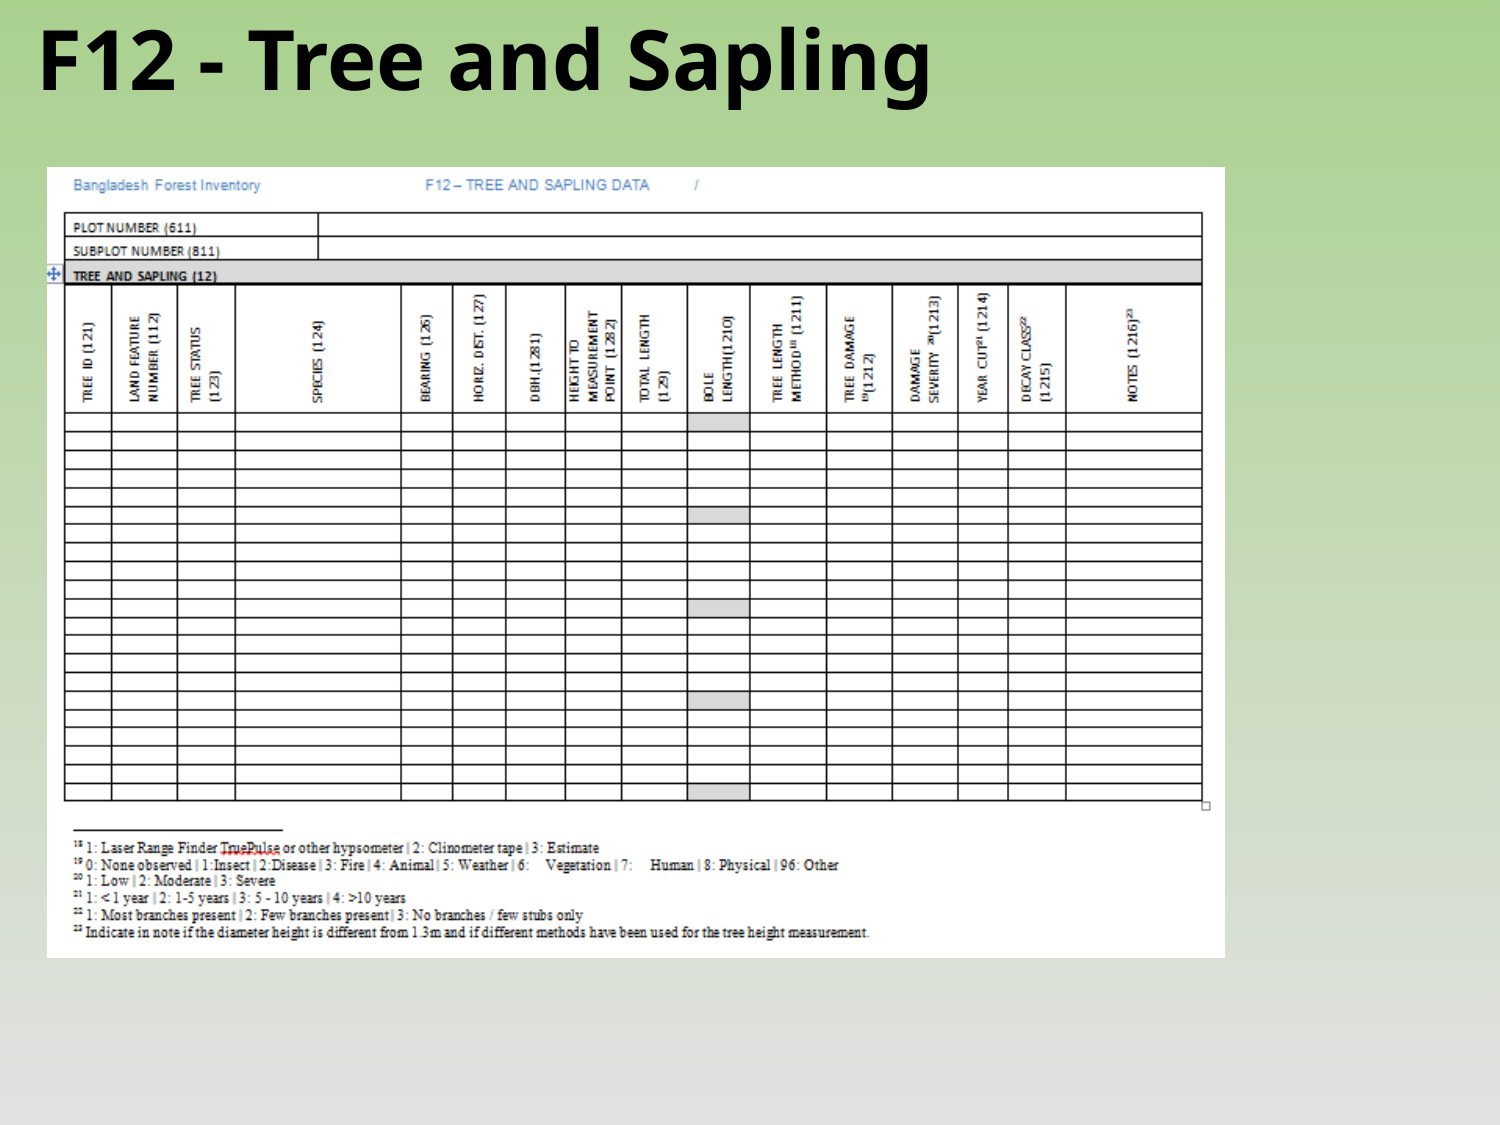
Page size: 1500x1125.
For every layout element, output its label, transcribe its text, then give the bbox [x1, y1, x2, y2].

text_box F12 - Tree and Sapling [0, 0, 1150, 115]
picture [47, 167, 1225, 958]
